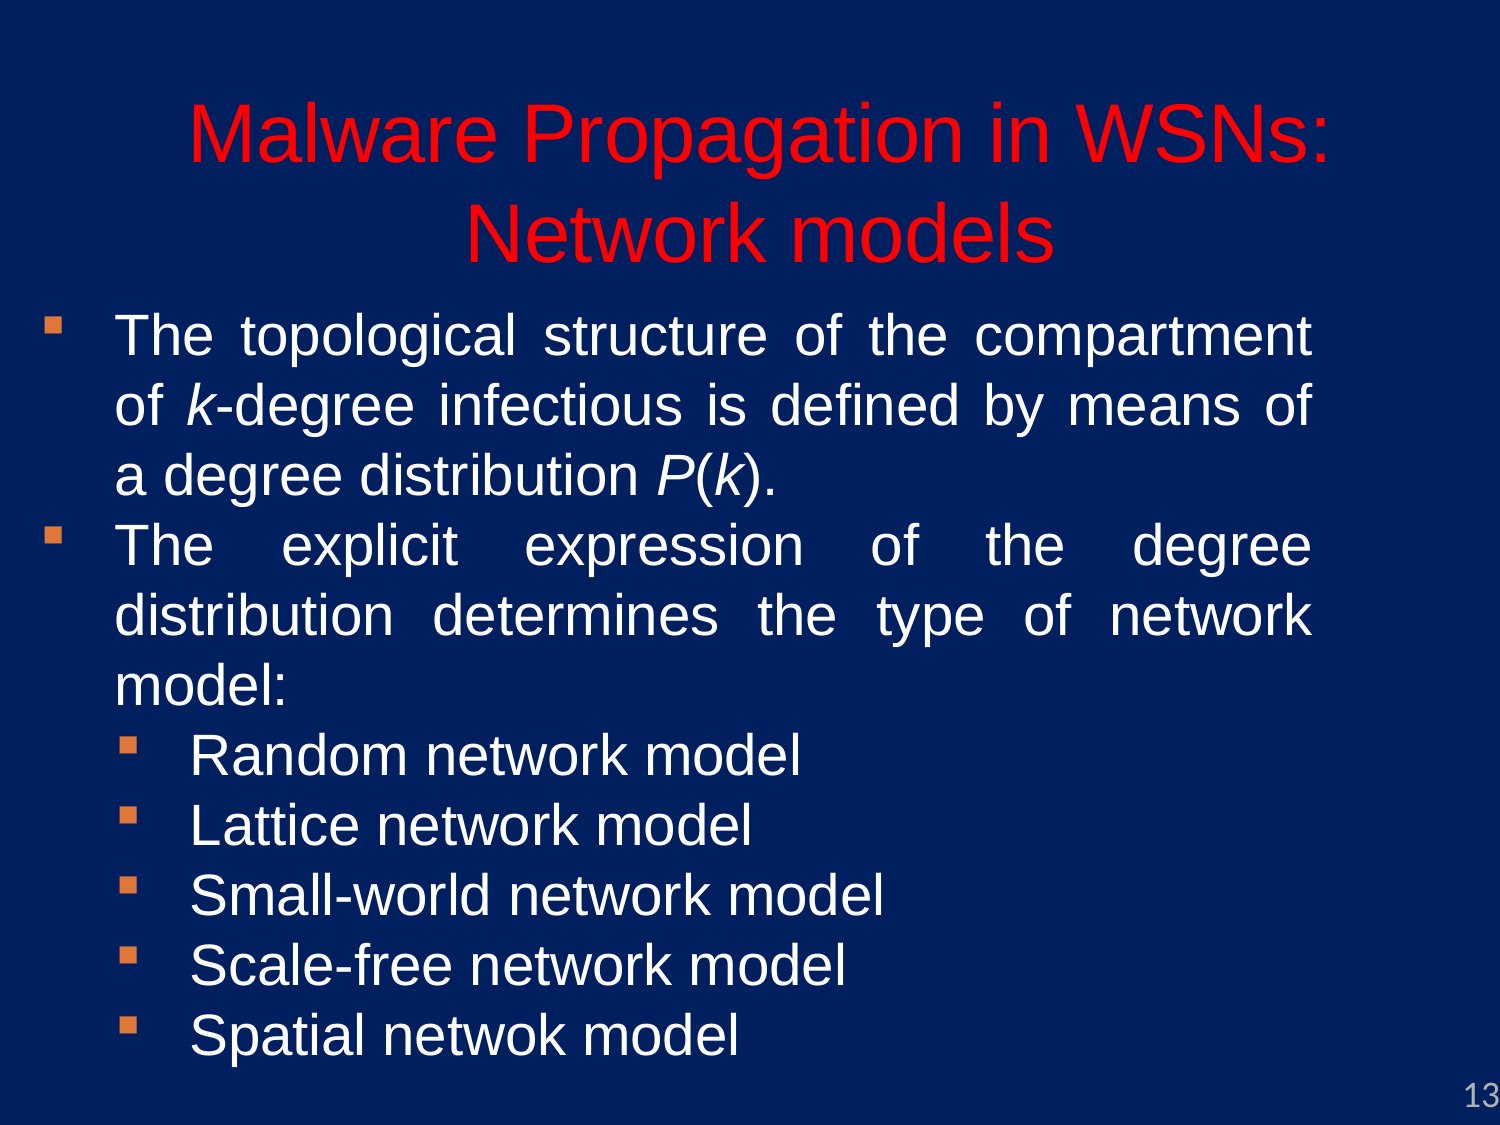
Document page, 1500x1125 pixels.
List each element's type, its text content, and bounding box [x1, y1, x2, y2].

text_box The topological structure of the compartment of k-degree infectious is defined by means of a degree distribution P(k). The explicit expression of the degree distribution determines the type of network model: Random network model Lattice network model Small-world network model Scale-free network model Spatial netwok model [37, 297, 1313, 1068]
slide_number 13 [1437, 1069, 1500, 1125]
title Malware Propagation in WSNs: Network models [44, 53, 1456, 279]
